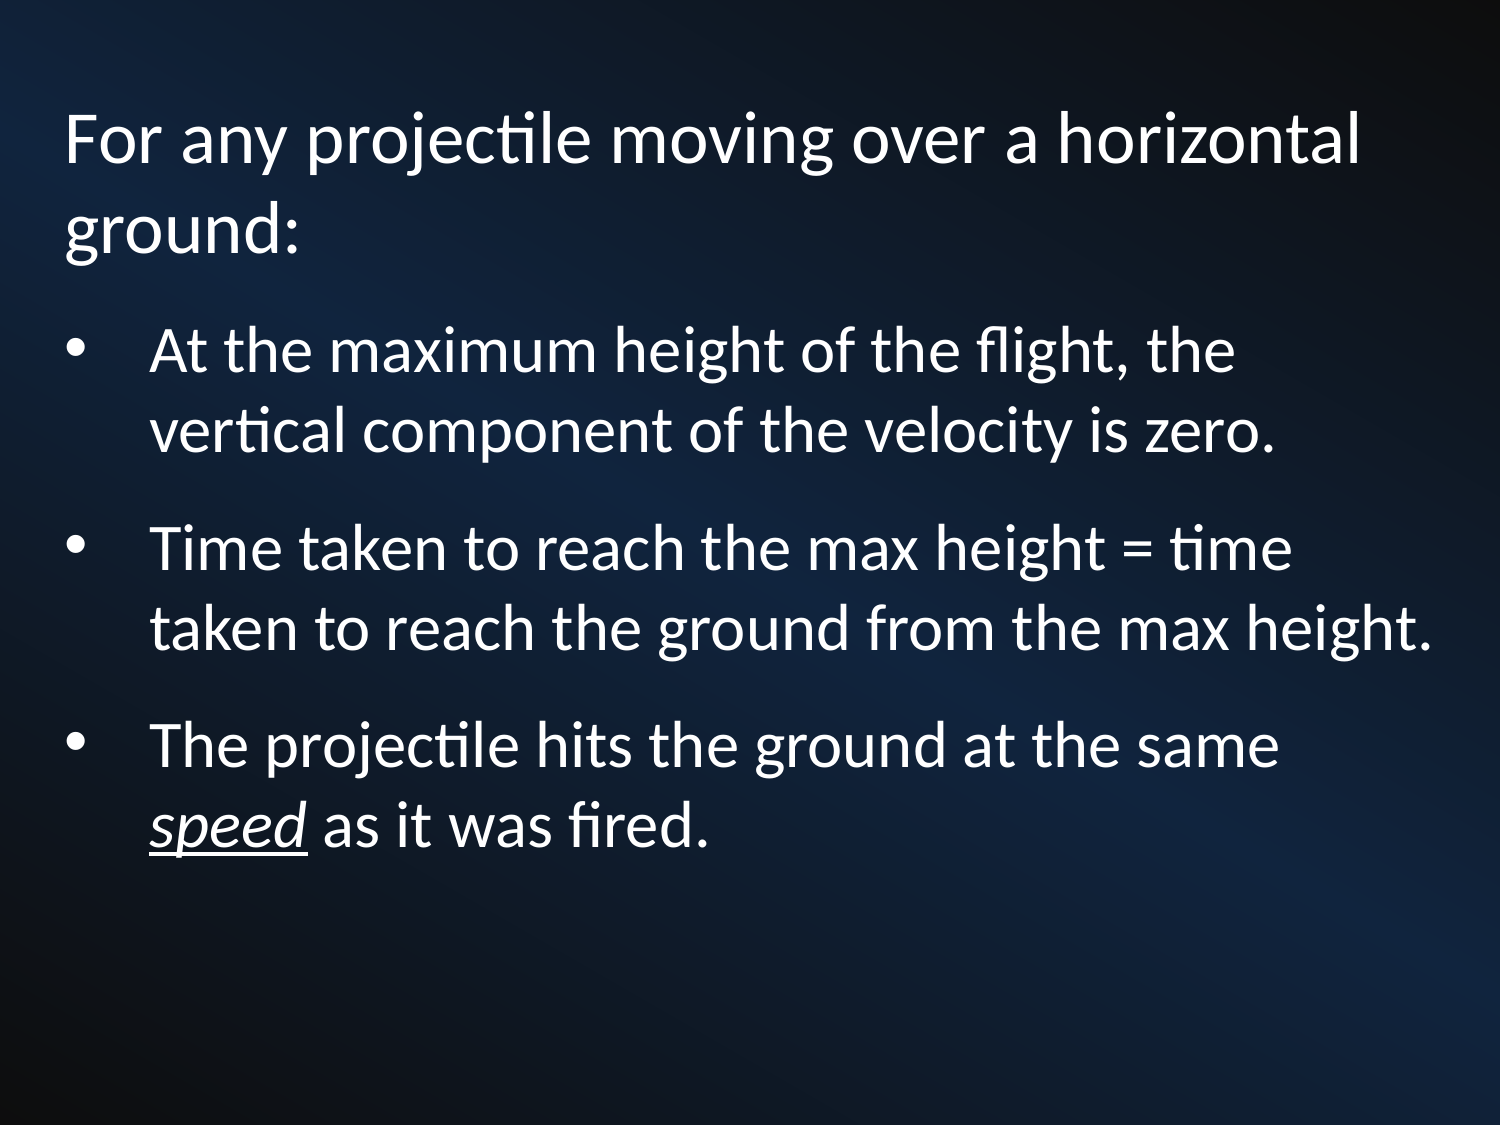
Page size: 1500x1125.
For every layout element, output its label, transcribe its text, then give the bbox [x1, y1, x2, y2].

text_box For any projectile moving over a horizontal ground: At the maximum height of the flight, the vertical component of the velocity is zero. Time taken to reach the max height = time taken to reach the ground from the max height. The projectile hits the ground at the same speed as it was fired. [50, 81, 1450, 869]
